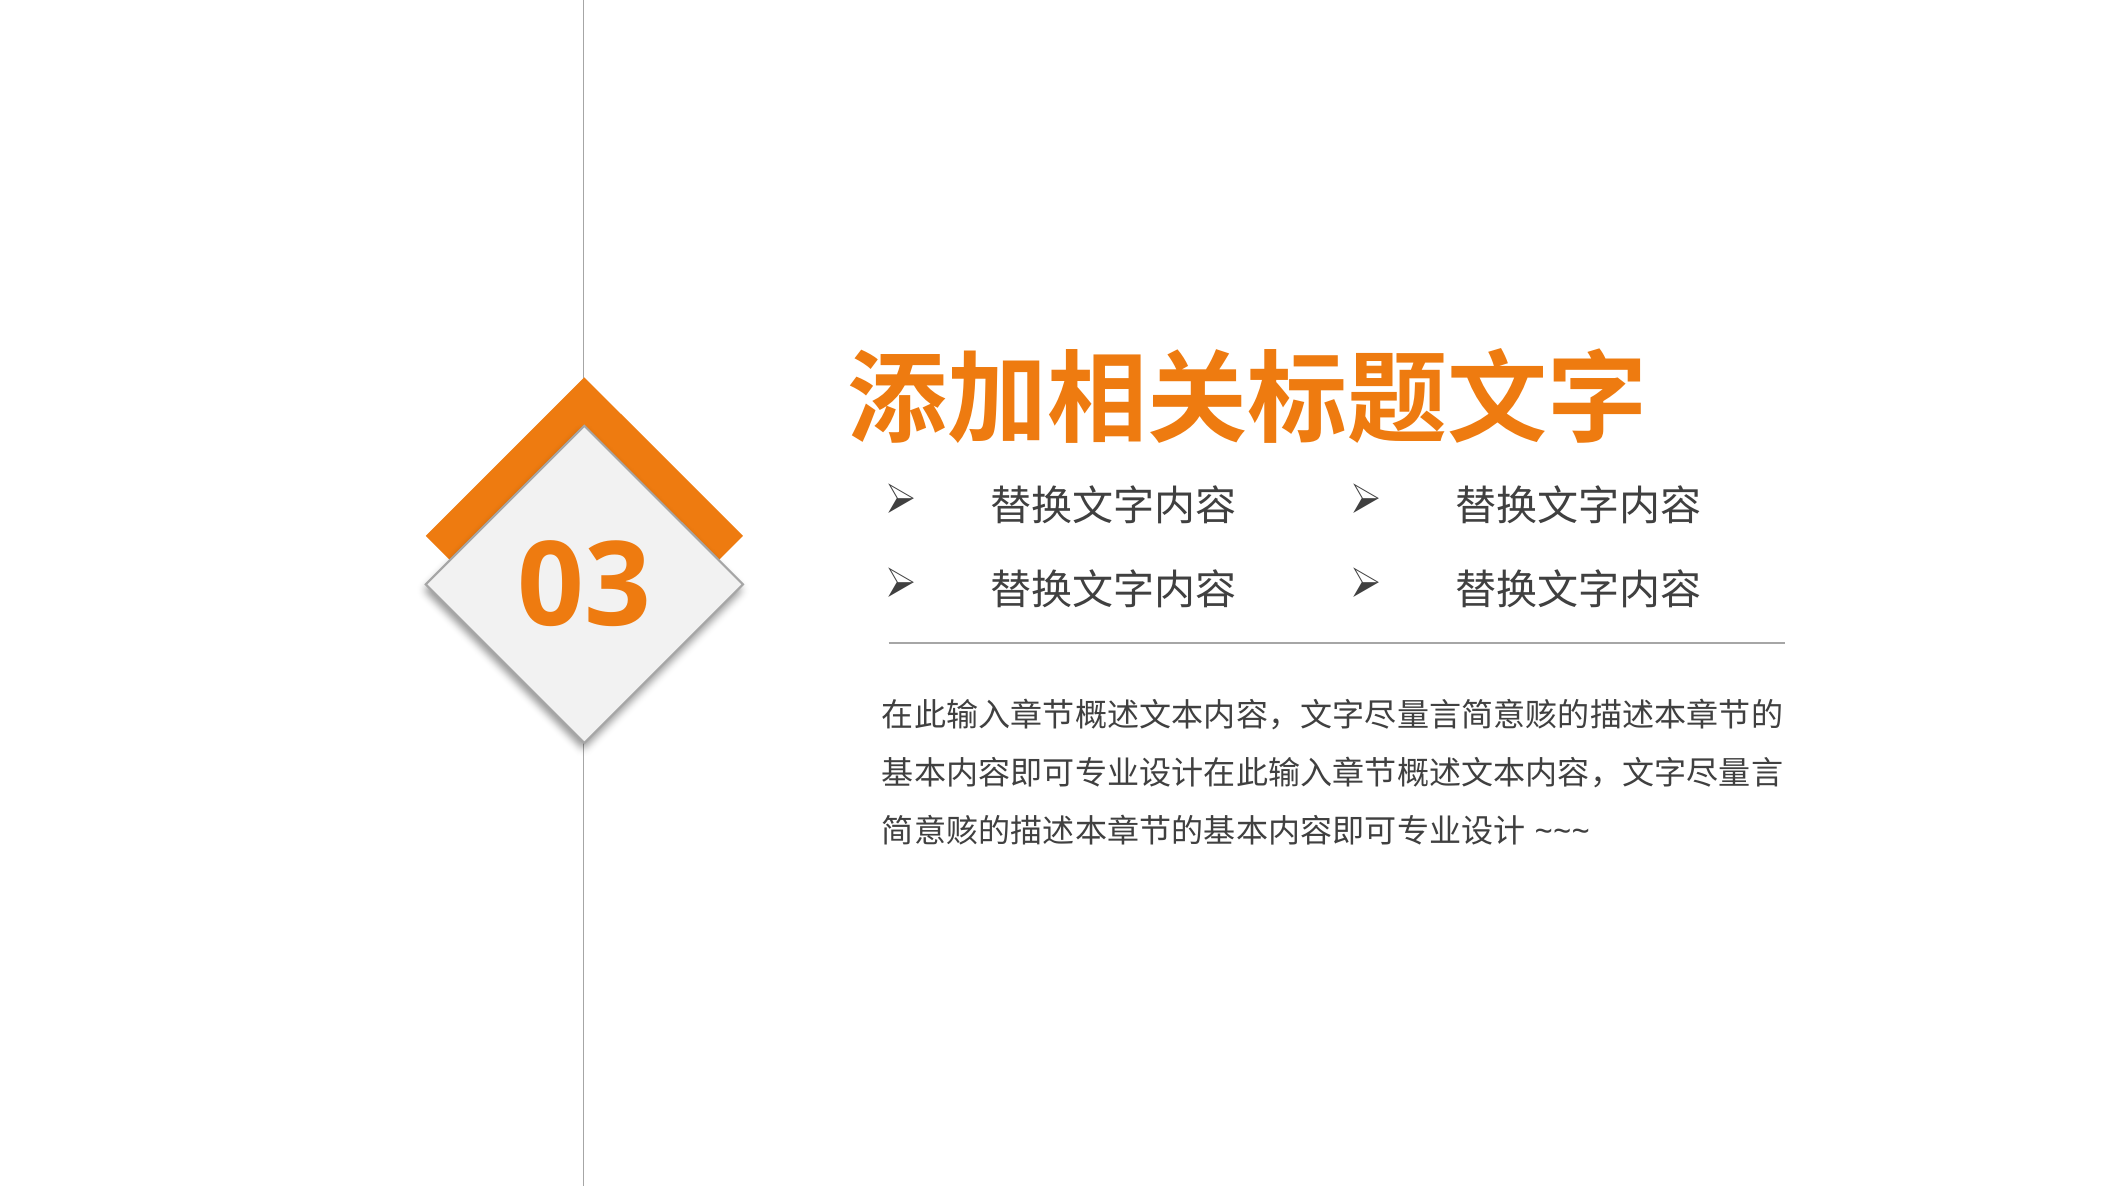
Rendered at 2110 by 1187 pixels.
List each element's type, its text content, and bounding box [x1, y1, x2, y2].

text_box 替换文字内容 [870, 471, 1252, 536]
text_box 03 [584, 501, 667, 657]
text_box [507, 426, 582, 501]
text_box 替换文字内容 [869, 556, 1252, 620]
text_box [424, 506, 582, 743]
text_box 替换文字内容 [1334, 556, 1717, 620]
text_box 03 [502, 501, 582, 657]
text_box [584, 375, 745, 560]
text_box [424, 378, 582, 559]
text_box 替换文字内容 [1334, 471, 1717, 536]
text_box 添加相关标题文字 [832, 327, 1663, 463]
text_box [584, 424, 661, 501]
text_box [584, 507, 745, 745]
text_box 在此输入章节概述文本内容，文字尽量言简意赅的描述本章节的基本内容即可专业设计在此输入章节概述文本内容，文字尽量言简意赅的描述本章节的基本内容即可专业设计~~~ [867, 667, 1802, 857]
